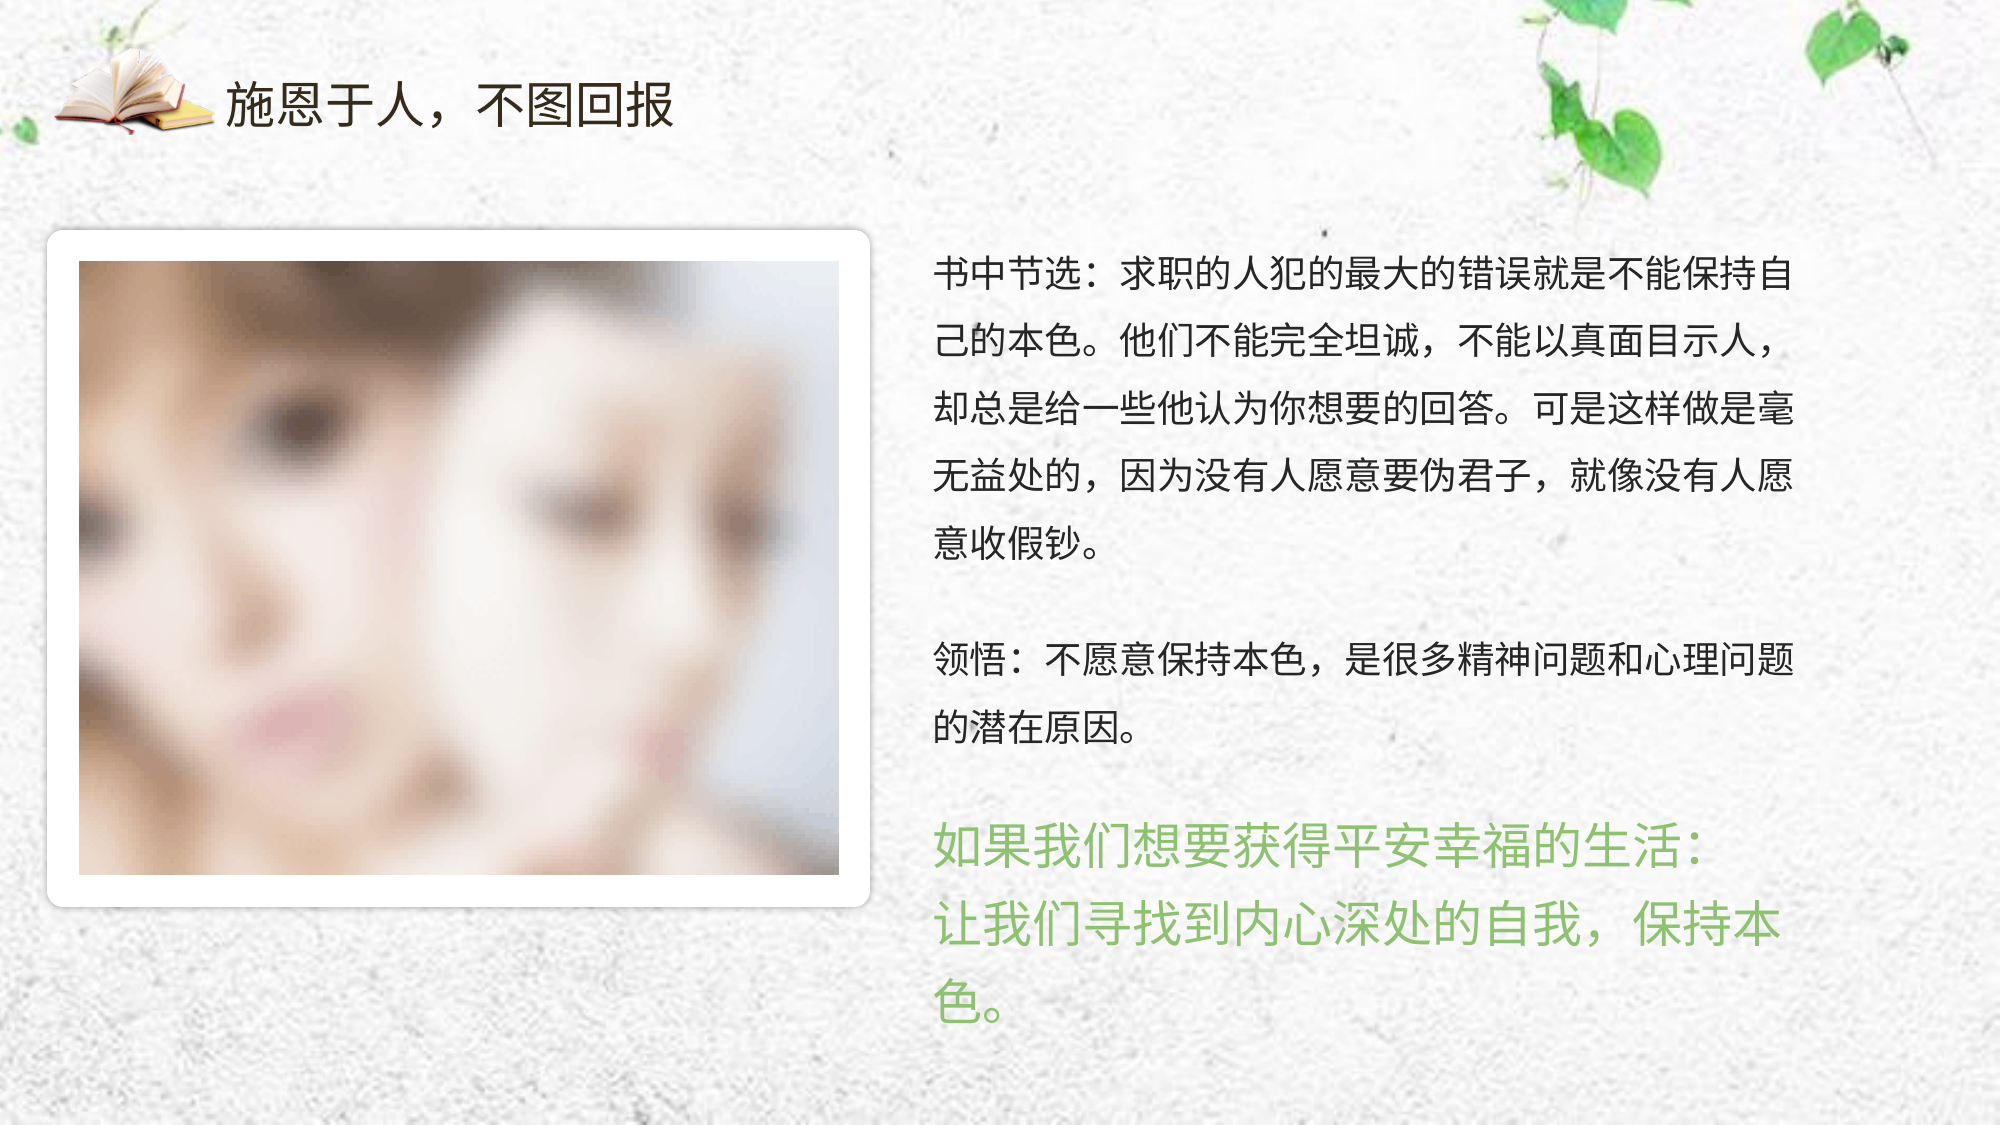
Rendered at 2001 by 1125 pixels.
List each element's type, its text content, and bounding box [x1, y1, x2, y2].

text_box 如果我们想要获得平安幸福的生活： 让我们寻找到内心深处的自我，保持本色。 [917, 789, 1851, 1038]
text_box 施恩于人，不图回报 [210, 66, 1068, 159]
picture [0, 0, 2000, 1125]
text_box 领悟：不愿意保持本色，是很多精神问题和心理问题的潜在原因。 [917, 606, 1812, 757]
text_box 书中节选：求职的人犯的最大的错误就是不能保持自己的本色。他们不能完全坦诚，不能以真面目示人，却总是给一些他认为你想要的回答。可是这样做是毫无益处的，因为没有人愿意要伪君子，就像没有人愿意收假钞。 [917, 219, 1812, 572]
